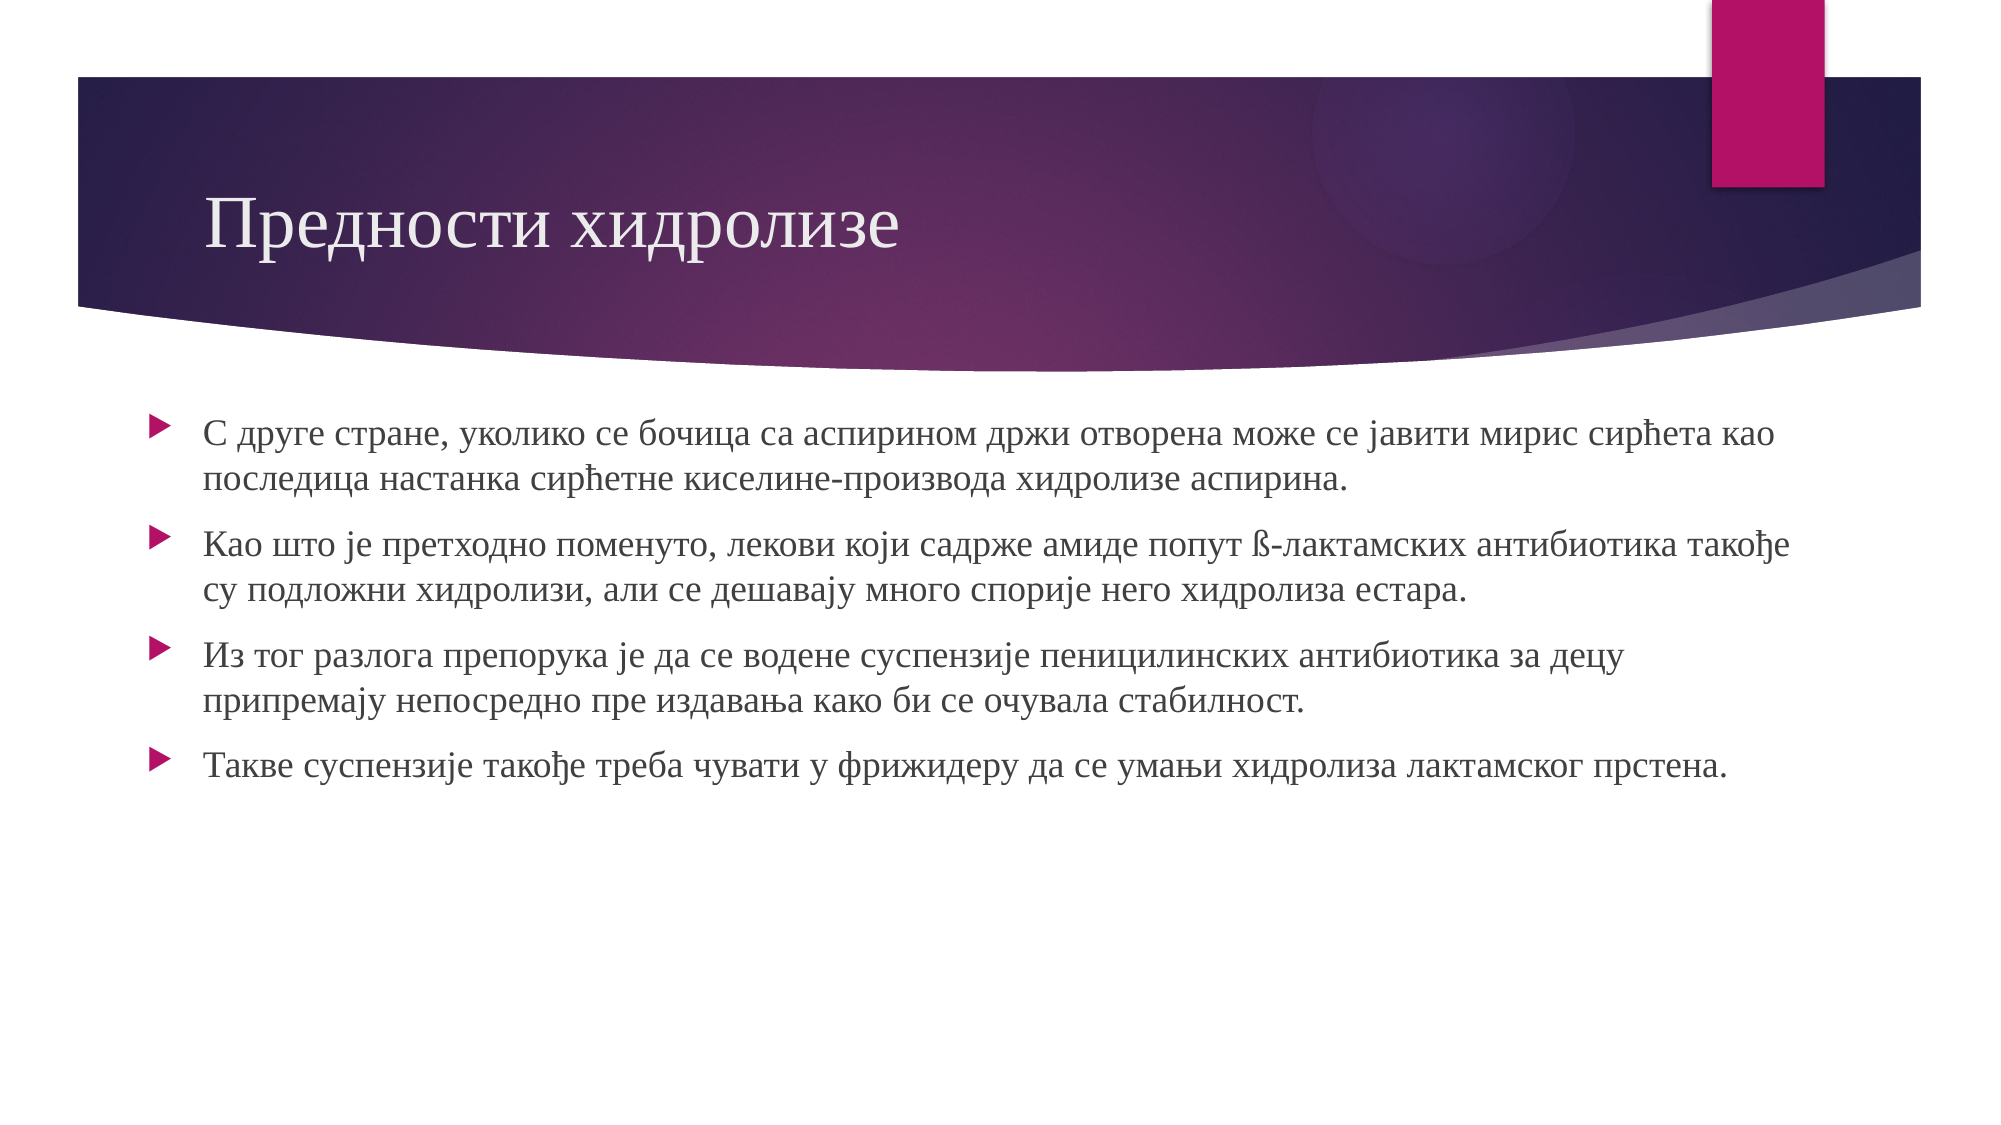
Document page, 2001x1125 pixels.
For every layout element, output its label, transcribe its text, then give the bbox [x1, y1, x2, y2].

title Предности хидролизе [189, 159, 1627, 276]
list С друге стране, уколико се бочица са аспирином држи отворена може се јавити мирис сирћета као последица настанка сирћетне киселине-производа хидролизе аспирина. Као што је претходно поменуто, лекови који садрже амиде попут ß-лактамских антибиотика такође су подложни хидролизи, али се дешавају много спорије него хидролиза естара. Из тог разлога препорука је да се водене суспензије пеницилинских антибиотика за децу припремају непосредно пре издавања како би се очувала стабилност. Такве суспензије такође треба чувати у фрижидеру да се умањи хидролиза лактамског прстена. [131, 400, 1832, 1097]
